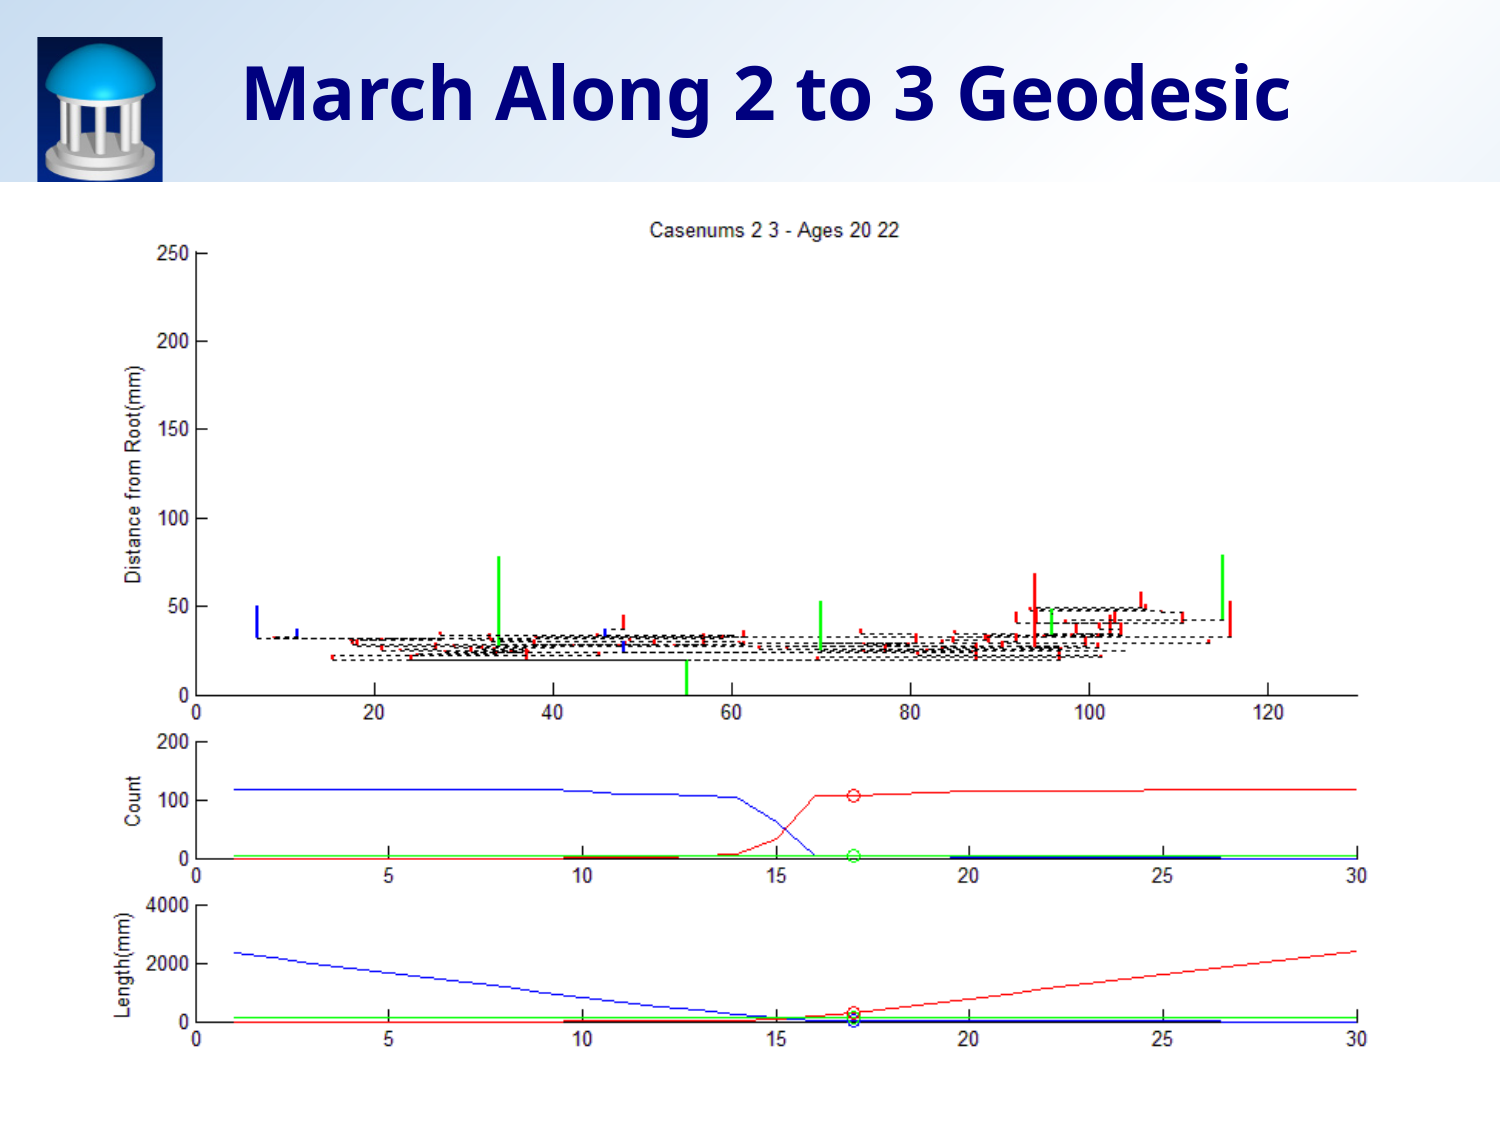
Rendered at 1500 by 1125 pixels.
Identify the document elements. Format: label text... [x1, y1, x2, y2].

title March Along 2 to 3 Geodesic [224, 24, 1438, 156]
picture [0, 182, 1500, 1125]
